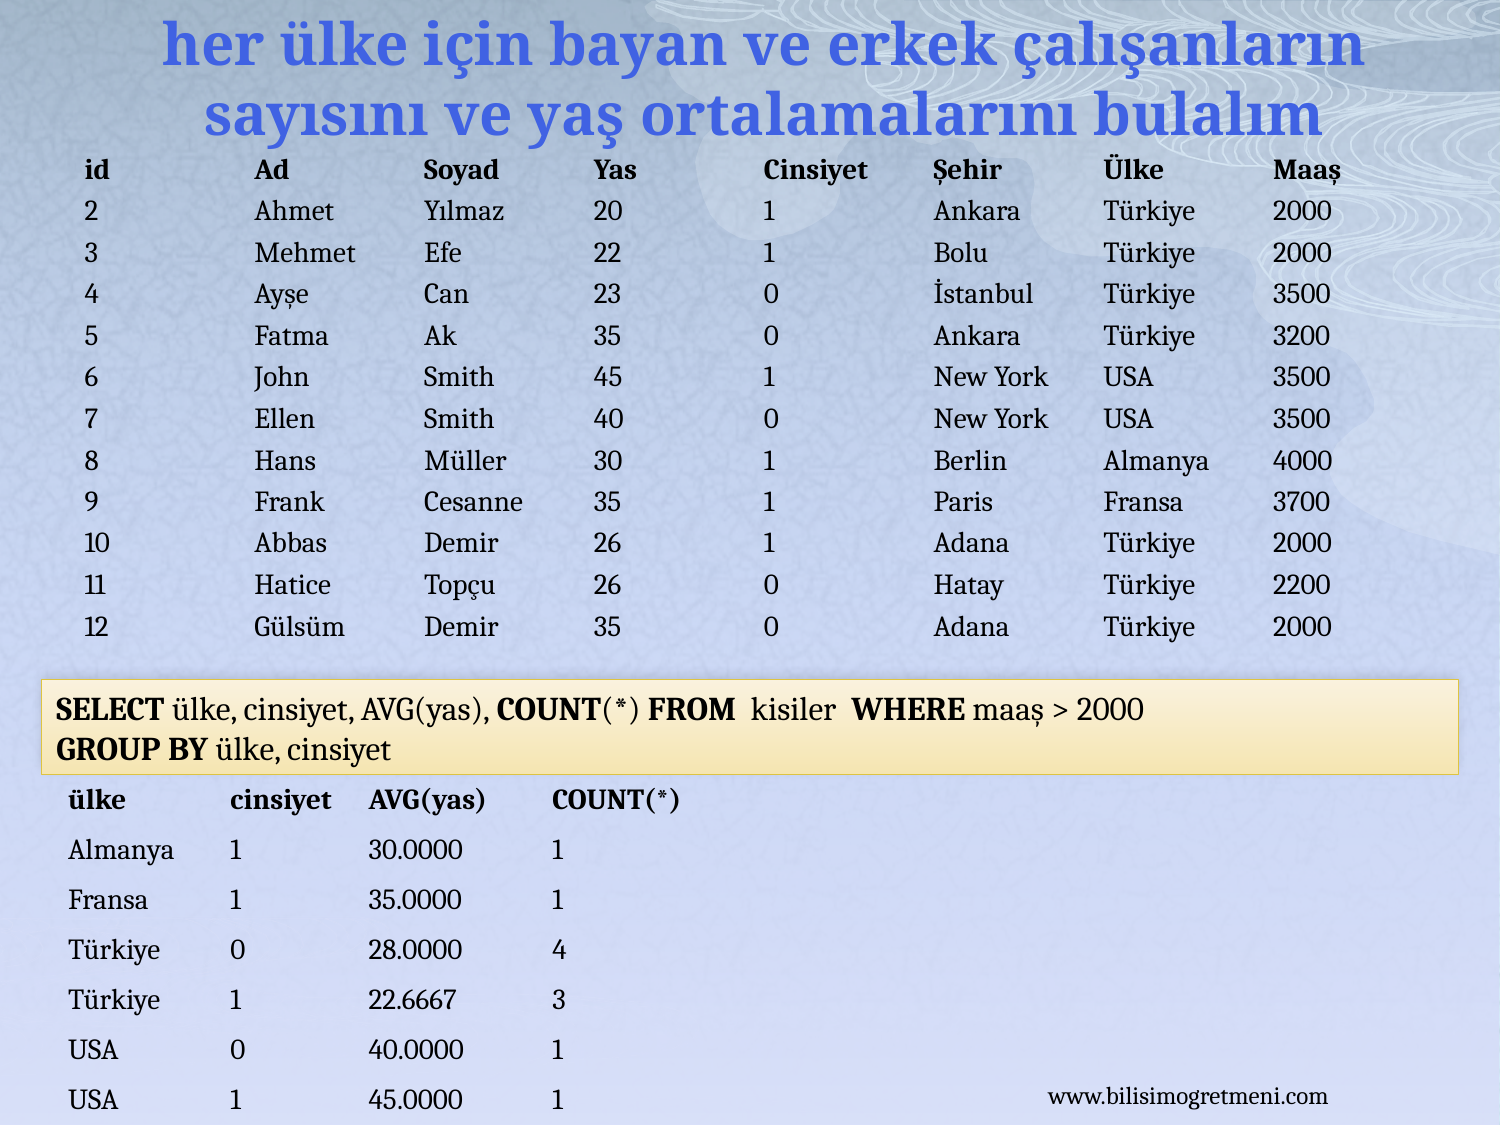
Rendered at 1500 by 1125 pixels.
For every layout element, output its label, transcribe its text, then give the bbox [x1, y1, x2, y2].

table_cell 5 [77, 315, 246, 357]
table_cell Türkiye [1095, 564, 1265, 606]
table_cell Frank [246, 481, 416, 523]
table_cell 35 [586, 315, 756, 357]
table_cell 4 [537, 925, 703, 975]
table_cell 2 [77, 191, 246, 232]
table_cell 0 [756, 274, 926, 315]
table_cell Smith [416, 357, 586, 398]
table_cell 9 [77, 481, 246, 523]
table_cell 4 [77, 274, 246, 315]
table_cell Efe [416, 232, 586, 274]
table_cell Gülsüm [246, 606, 416, 647]
table_cell USA [1095, 398, 1265, 440]
table_cell 2000 [1265, 232, 1435, 274]
table_cell Smith [416, 398, 586, 440]
table_cell Fransa [53, 875, 215, 925]
table_cell Ak [416, 315, 586, 357]
table_cell 3700 [1265, 481, 1435, 523]
table_cell Almanya [53, 825, 215, 875]
table_cell 28.0000 [354, 925, 537, 975]
table_cell 0 [756, 398, 926, 440]
table_header Soyad [416, 149, 586, 191]
table_header AVG(yas) [354, 775, 537, 825]
table_cell 23 [586, 274, 756, 315]
table_cell 30.0000 [354, 825, 537, 875]
table_header Cinsiyet [756, 149, 926, 191]
table_cell 45 [586, 357, 756, 398]
table_cell 2000 [1265, 191, 1435, 232]
table_header ülke [53, 775, 215, 825]
table_cell 1 [756, 440, 926, 481]
table_cell Adana [926, 523, 1095, 564]
table_cell 3500 [1265, 357, 1435, 398]
table_cell Almanya [1095, 440, 1265, 481]
table_cell Cesanne [416, 481, 586, 523]
table_cell 8 [77, 440, 246, 481]
table_cell 1 [215, 1075, 354, 1125]
table_cell 2000 [1265, 606, 1435, 647]
table_cell 3200 [1265, 315, 1435, 357]
table_cell 7 [77, 398, 246, 440]
table_cell Can [416, 274, 586, 315]
table_cell 3 [77, 232, 246, 274]
table_cell Türkiye [1095, 191, 1265, 232]
table_cell 1 [756, 481, 926, 523]
table_cell 40.0000 [354, 1025, 537, 1075]
table_cell 0 [756, 315, 926, 357]
table_cell 0 [215, 925, 354, 975]
table_cell 1 [215, 825, 354, 875]
footer www.bilisimogretmeni.com [992, 1065, 1386, 1125]
table_cell 1 [215, 975, 354, 1025]
table_header Şehir [926, 149, 1095, 191]
table_cell 35.0000 [354, 875, 537, 925]
table_header Ülke [1095, 149, 1265, 191]
table_cell 12 [77, 606, 246, 647]
table_cell 11 [77, 564, 246, 606]
table_cell John [246, 357, 416, 398]
table_cell 40 [586, 398, 756, 440]
table_cell Paris [926, 481, 1095, 523]
table_cell 0 [756, 564, 926, 606]
text_box SELECT ülke, cinsiyet, AVG(yas), COUNT(*) FROM kisiler WHERE maaş > 2000 GROUP BY ülke, cinsiyet [41, 679, 1459, 775]
table_cell USA [53, 1025, 215, 1075]
title her ülke için bayan ve erkek çalışanların sayısını ve yaş ortalamalarını bulalım [29, 0, 1500, 172]
table_cell Türkiye [53, 975, 215, 1025]
table_cell Türkiye [1095, 523, 1265, 564]
table_cell 1 [756, 523, 926, 564]
table_cell 30 [586, 440, 756, 481]
table_cell 1 [537, 1025, 703, 1075]
table_header cinsiyet [215, 775, 354, 825]
table_cell 1 [756, 232, 926, 274]
table_cell Ayşe [246, 274, 416, 315]
table_cell Berlin [926, 440, 1095, 481]
table_cell New York [926, 357, 1095, 398]
table_cell Bolu [926, 232, 1095, 274]
table_cell 1 [756, 357, 926, 398]
table_cell Ellen [246, 398, 416, 440]
table_cell 1 [537, 1075, 703, 1125]
table_cell 1 [215, 875, 354, 925]
table_cell Demir [416, 523, 586, 564]
table_cell 10 [77, 523, 246, 564]
table_cell 2200 [1265, 564, 1435, 606]
table_cell Hatay [926, 564, 1095, 606]
table_header COUNT(*) [537, 775, 703, 825]
table_cell 35 [586, 606, 756, 647]
table_cell 3 [537, 975, 703, 1025]
table_cell Müller [416, 440, 586, 481]
table_header Maaş [1265, 149, 1435, 191]
table_cell USA [1095, 357, 1265, 398]
table_cell 1 [537, 825, 703, 875]
table_cell 1 [756, 191, 926, 232]
table_cell 45.0000 [354, 1075, 537, 1125]
table_cell Hatice [246, 564, 416, 606]
table_cell 22 [586, 232, 756, 274]
table_header Yas [586, 149, 756, 191]
table_cell New York [926, 398, 1095, 440]
table_cell 20 [586, 191, 756, 232]
table_cell Adana [926, 606, 1095, 647]
table_cell 22.6667 [354, 975, 537, 1025]
table_cell Mehmet [246, 232, 416, 274]
table_cell 2000 [1265, 523, 1435, 564]
table_cell 1 [537, 875, 703, 925]
table_cell Demir [416, 606, 586, 647]
table_cell USA [53, 1075, 215, 1125]
table_cell 0 [756, 606, 926, 647]
table_cell 6 [77, 357, 246, 398]
table_cell Fransa [1095, 481, 1265, 523]
table_cell Türkiye [1095, 606, 1265, 647]
table_cell 0 [215, 1025, 354, 1075]
table_cell 3500 [1265, 398, 1435, 440]
table_cell 4000 [1265, 440, 1435, 481]
table_cell 26 [586, 523, 756, 564]
table_cell Türkiye [1095, 232, 1265, 274]
table_header Ad [246, 149, 416, 191]
table_cell Türkiye [1095, 274, 1265, 315]
table_cell Fatma [246, 315, 416, 357]
table_cell Topçu [416, 564, 586, 606]
table_cell Ankara [926, 315, 1095, 357]
table_cell Ankara [926, 191, 1095, 232]
table_cell 3500 [1265, 274, 1435, 315]
table_cell Türkiye [53, 925, 215, 975]
table_header id [77, 149, 246, 191]
table_cell Ahmet [246, 191, 416, 232]
table_cell Türkiye [1095, 315, 1265, 357]
table_cell Hans [246, 440, 416, 481]
table_cell Yılmaz [416, 191, 586, 232]
table_cell Abbas [246, 523, 416, 564]
table_cell İstanbul [926, 274, 1095, 315]
table_cell 35 [586, 481, 756, 523]
table_cell 26 [586, 564, 756, 606]
